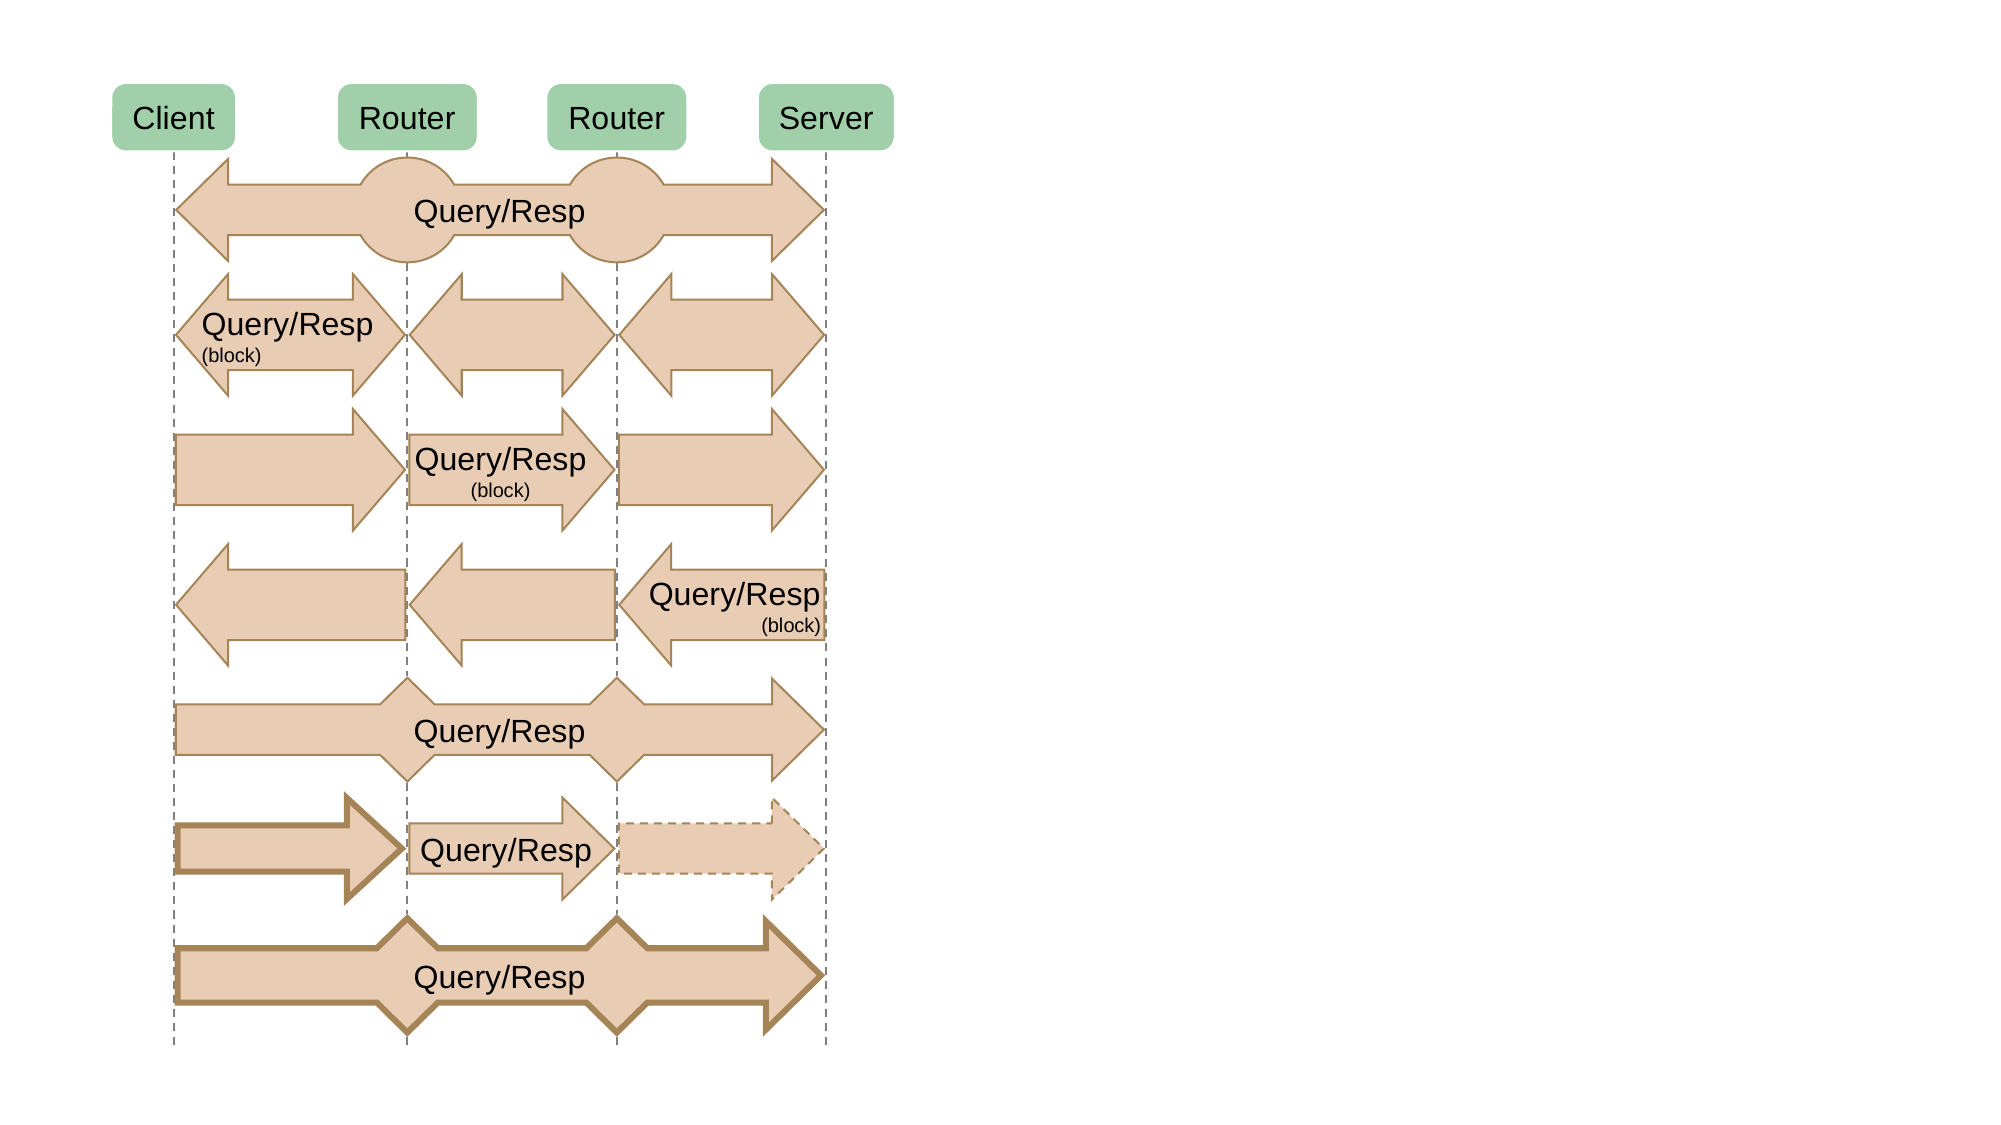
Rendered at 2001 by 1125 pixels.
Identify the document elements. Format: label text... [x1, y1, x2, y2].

text_box [408, 407, 616, 532]
text_box Query/Resp (block) [201, 306, 378, 364]
text_box [408, 796, 616, 901]
text_box [618, 542, 825, 667]
text_box Query/Resp [418, 830, 595, 867]
text_box [175, 272, 406, 398]
text_box Router [545, 82, 688, 153]
text_box Query/Resp (block) [412, 441, 589, 499]
text_box [408, 542, 616, 667]
text_box [74, 74, 934, 1050]
text_box [618, 407, 825, 532]
text_box [175, 407, 406, 532]
text_box [177, 796, 403, 901]
text_box [177, 917, 822, 1034]
text_box Query/Resp [411, 191, 588, 229]
text_box Query/Resp [411, 711, 588, 748]
text_box [618, 796, 825, 901]
text_box [175, 677, 825, 783]
text_box Query/Resp [411, 957, 588, 994]
text_box Router [336, 82, 479, 153]
text_box [618, 272, 825, 398]
text_box [175, 157, 825, 263]
text_box Server [757, 82, 896, 153]
text_box [175, 542, 406, 667]
text_box [409, 272, 616, 398]
text_box Client [110, 82, 237, 153]
text_box Query/Resp (block) [645, 576, 822, 634]
